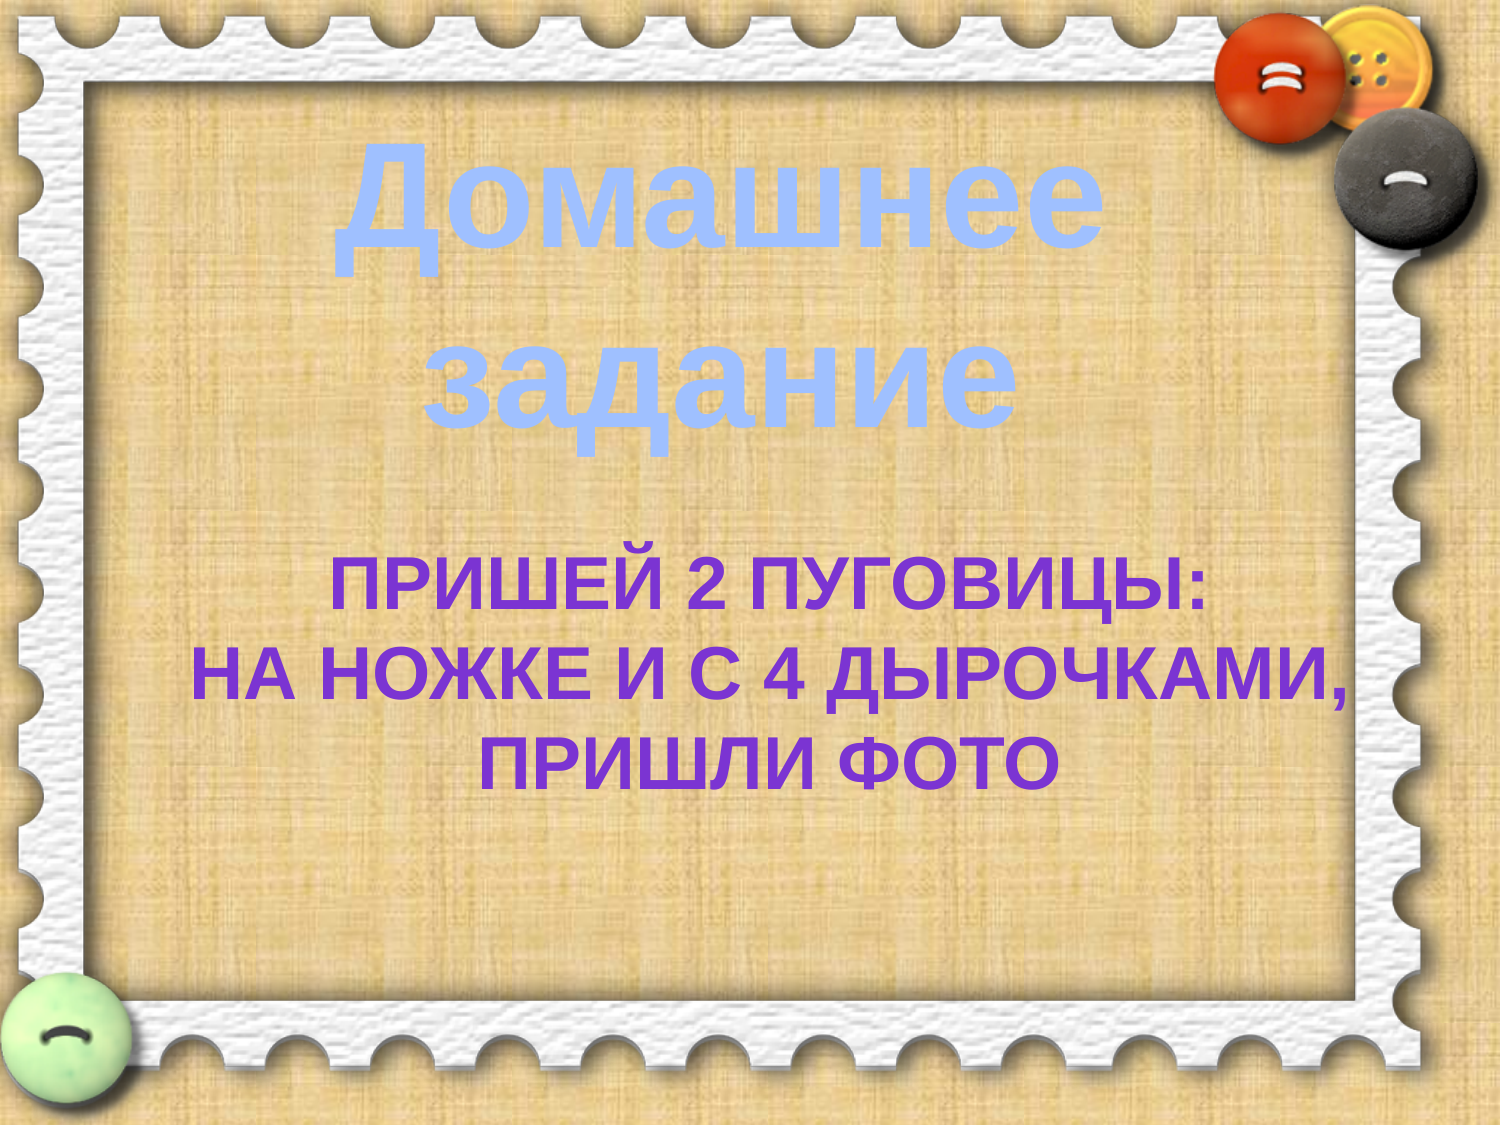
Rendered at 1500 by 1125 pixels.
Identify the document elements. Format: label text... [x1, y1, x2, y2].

text_box Пришей 2 пуговицы: на ножке и с 4 дырочками, пришли фото [153, 527, 1387, 812]
text_box Домашнее задание [88, 89, 1355, 465]
picture [0, 0, 1500, 1125]
